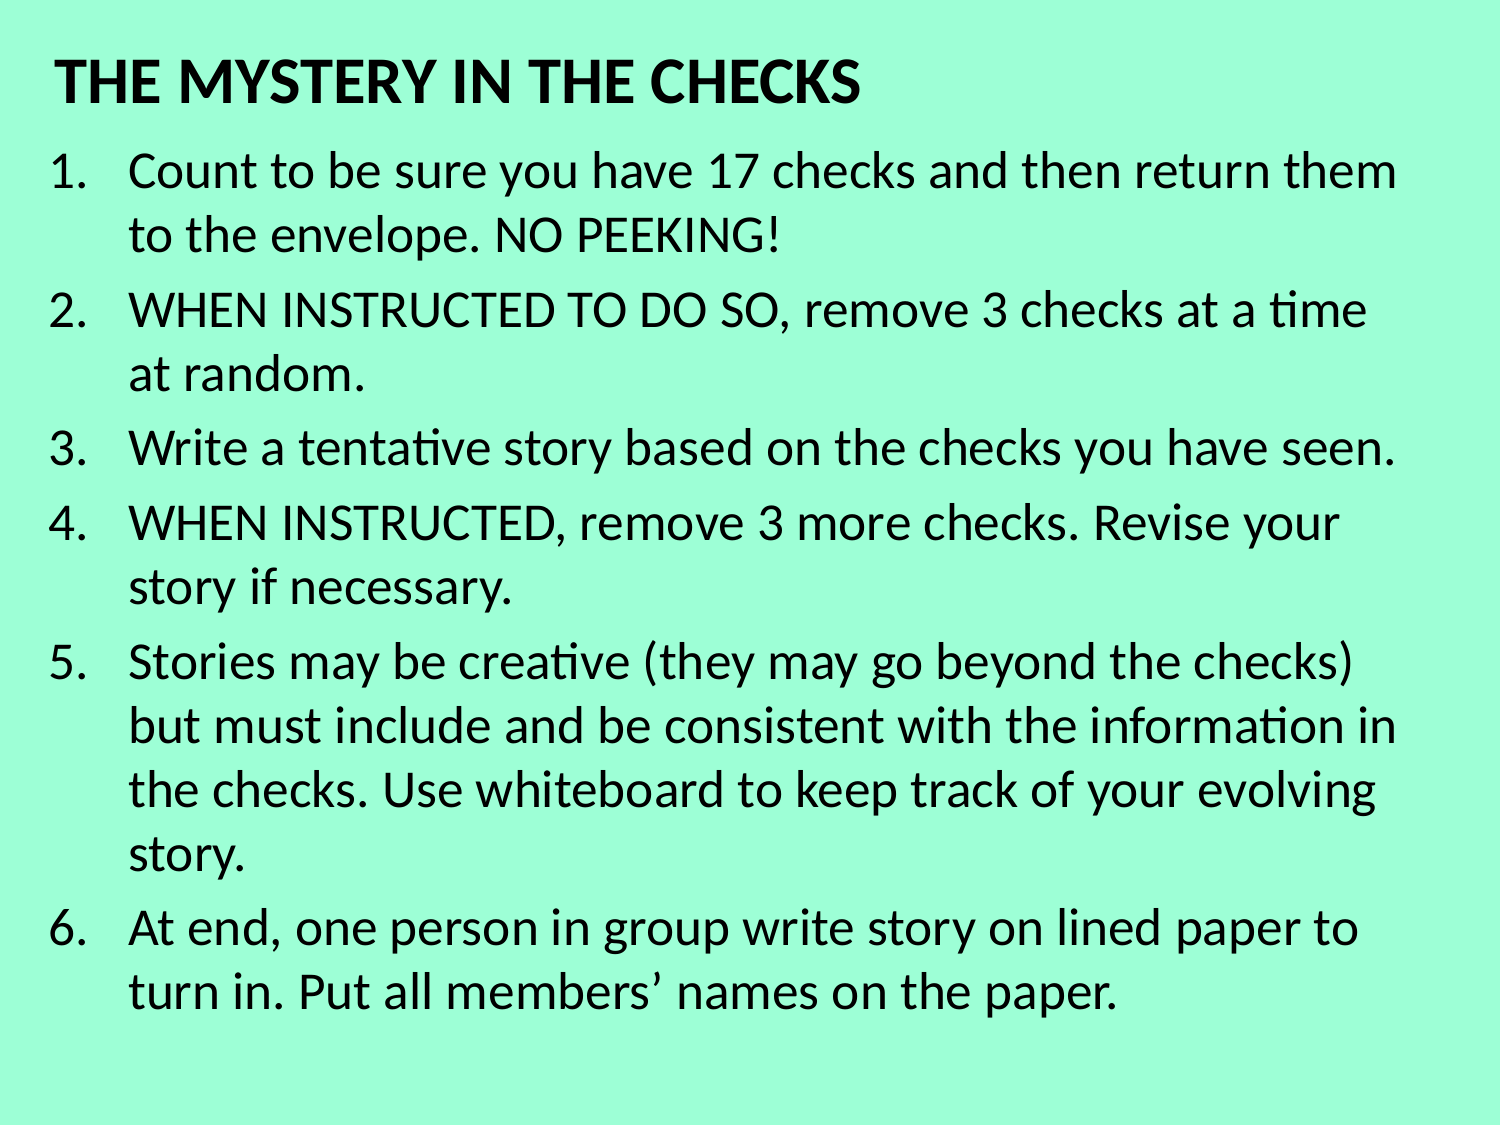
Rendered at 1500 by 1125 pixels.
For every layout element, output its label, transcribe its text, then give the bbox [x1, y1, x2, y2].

text_box THE MYSTERY IN THE CHECKS [40, 28, 878, 124]
list Count to be sure you have 17 checks and then return them to the envelope. NO PEEKING! WHEN INSTRUCTED TO DO SO, remove 3 checks at a time at random. Write a tentative story based on the checks you have seen. WHEN INSTRUCTED, remove 3 more checks. Revise your story if necessary. Stories may be creative (they may go beyond the checks) but must include and be consistent with the information in the checks. Use whiteboard to keep track of your evolving story. At end, one person in group write story on lined paper to turn in. Put all members’ names on the paper. [33, 127, 1425, 1125]
